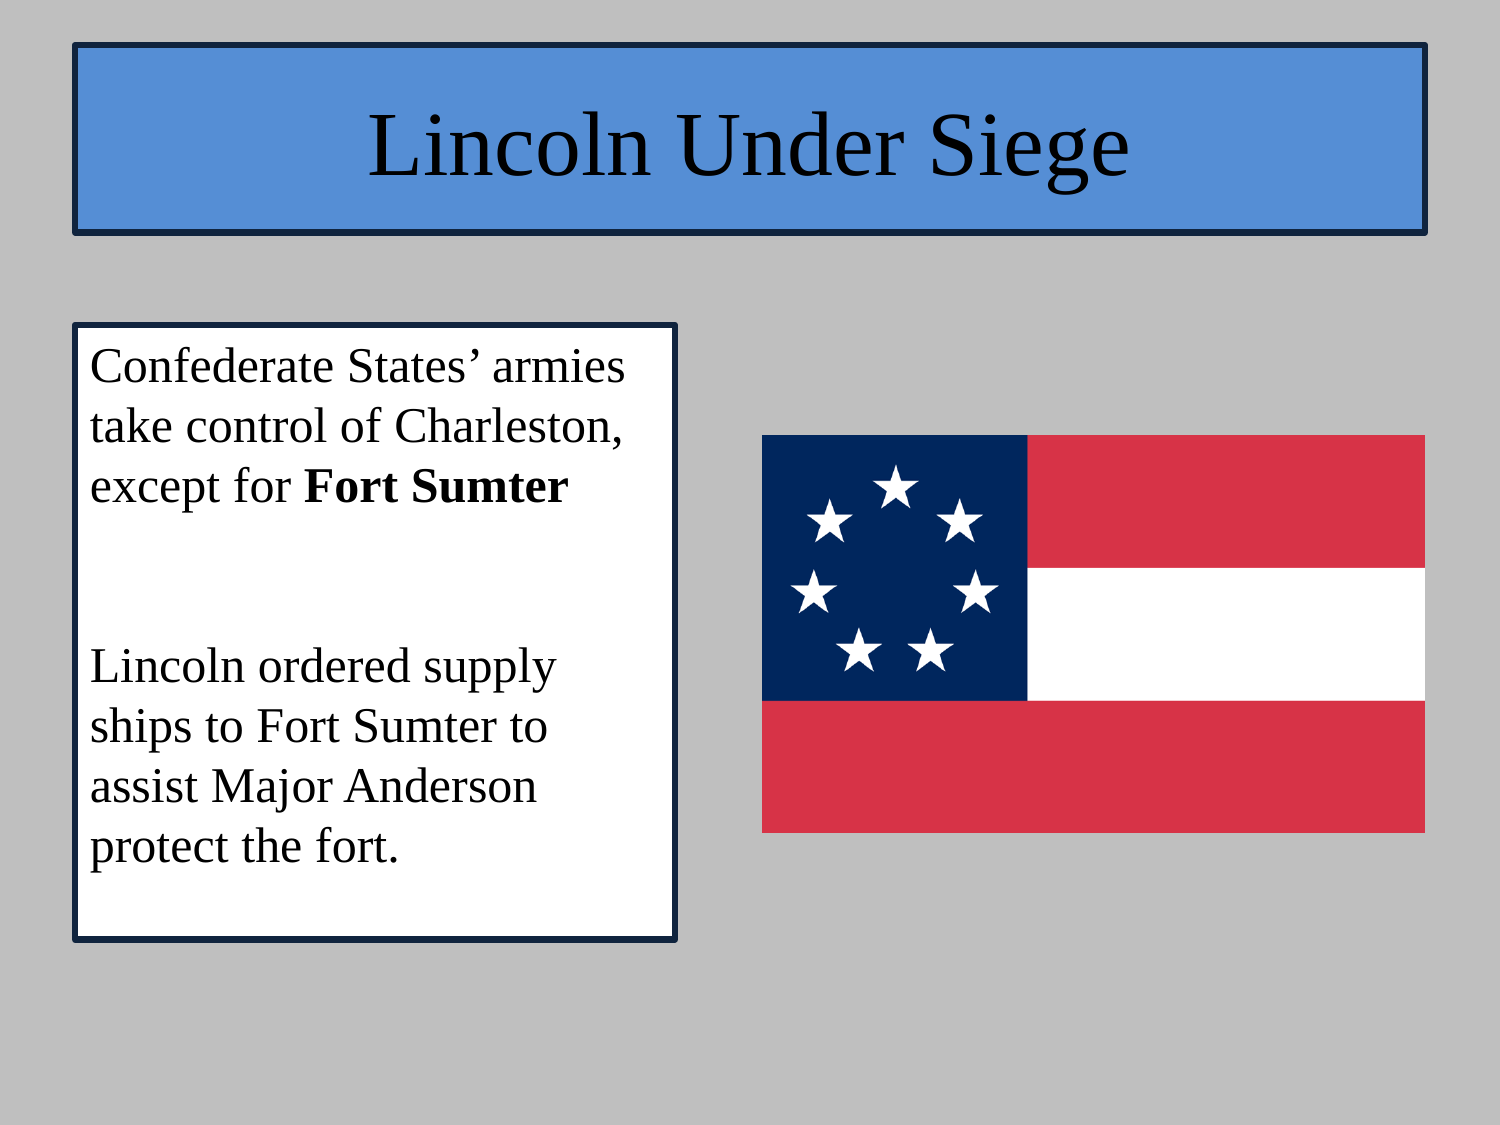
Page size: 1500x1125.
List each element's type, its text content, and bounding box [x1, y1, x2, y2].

title Lincoln Under Siege [75, 45, 1425, 233]
text_box Confederate States’ armies take control of Charleston, except for Fort Sumter Lincoln ordered supply ships to Fort Sumter to assist Major Anderson protect the fort. [74, 324, 675, 940]
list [762, 434, 1426, 833]
